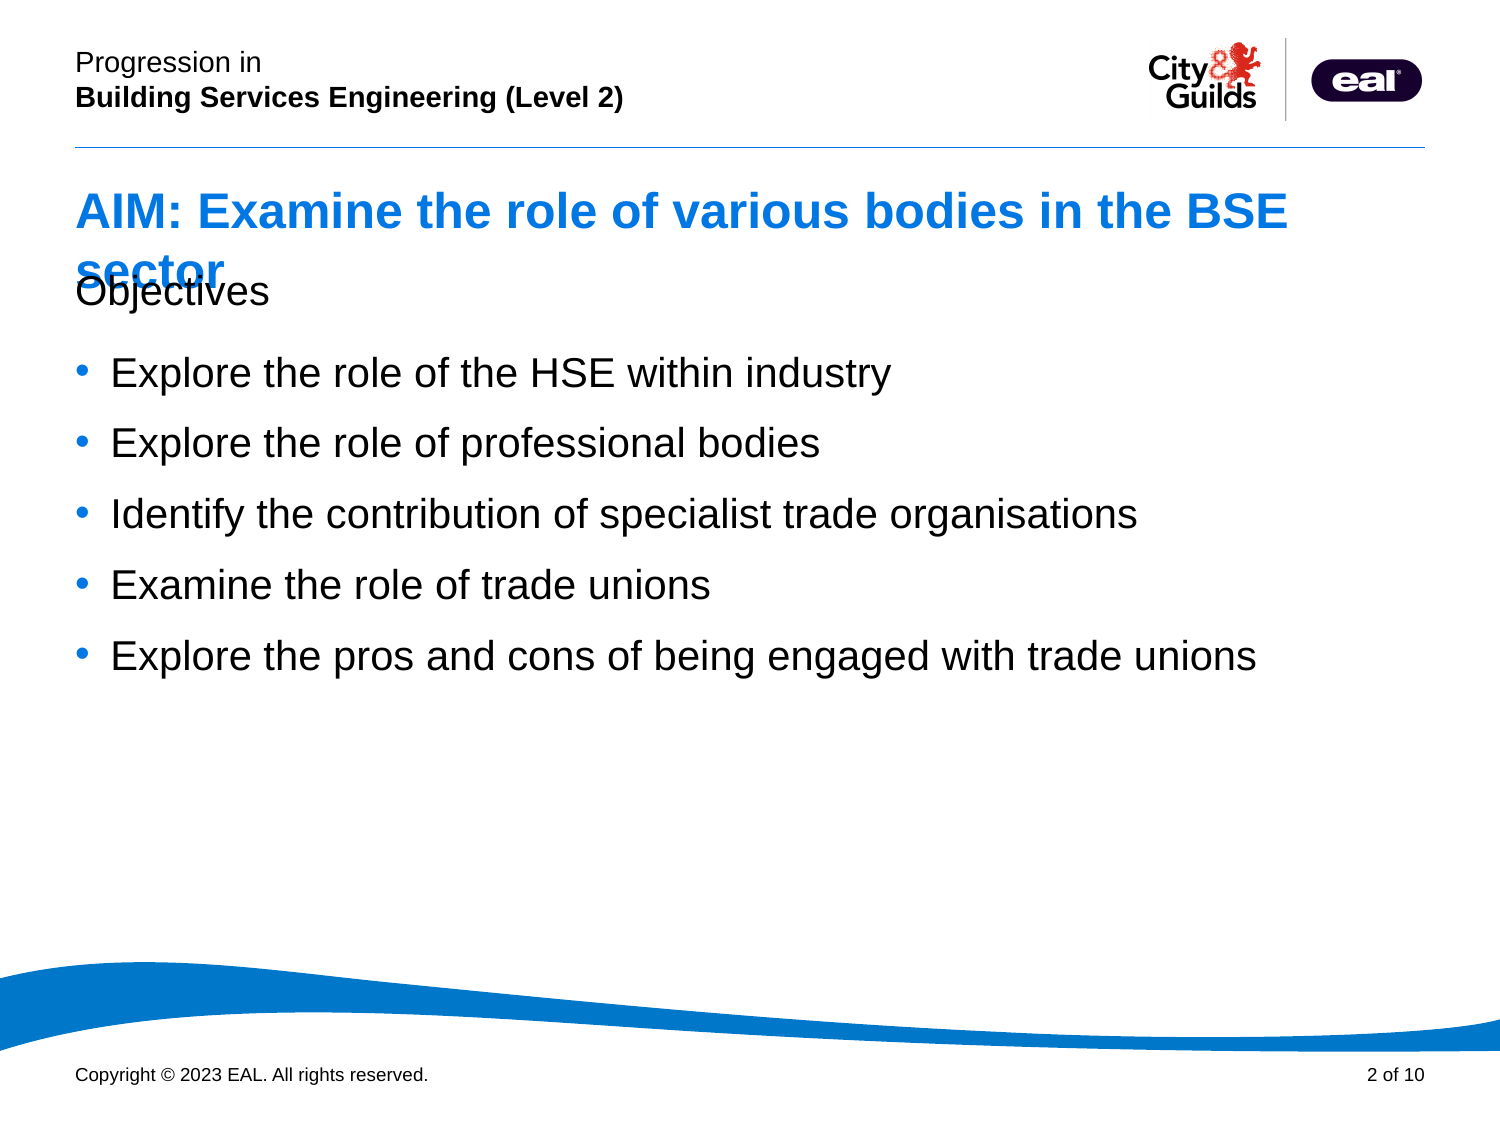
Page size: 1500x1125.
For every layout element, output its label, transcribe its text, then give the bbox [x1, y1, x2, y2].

picture [1149, 38, 1422, 121]
title AIM: Examine the role of various bodies in the BSE sector [74, 178, 1467, 242]
list Objectives Explore the role of the HSE within industry Explore the role of professional bodies Identify the contribution of specialist trade organisations Examine the role of trade unions Explore the pros and cons of being engaged with trade unions [74, 263, 1455, 935]
